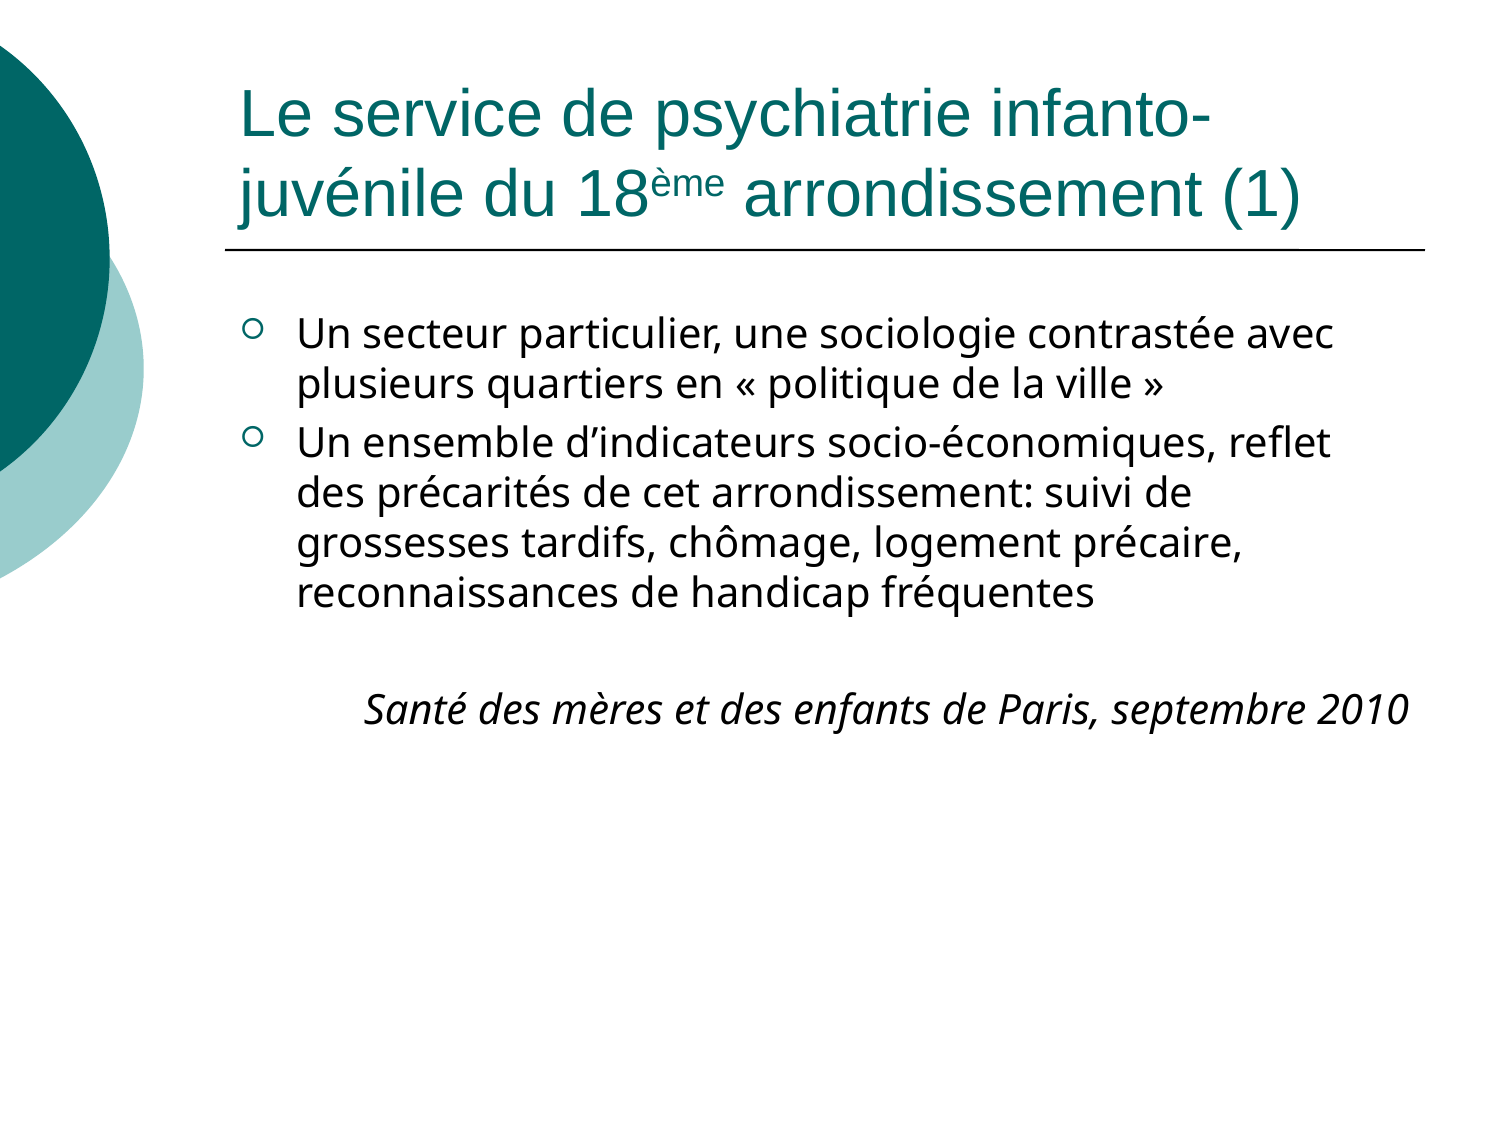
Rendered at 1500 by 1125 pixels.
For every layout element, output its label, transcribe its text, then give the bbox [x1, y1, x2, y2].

list Un secteur particulier, une sociologie contrastée avec plusieurs quartiers en « politique de la ville » Un ensemble d’indicateurs socio-économiques, reflet des précarités de cet arrondissement: suivi de grossesses tardifs, chômage, logement précaire, reconnaissances de handicap fréquentes Santé des mères et des enfants de Paris, septembre 2010 [224, 299, 1425, 975]
title Le service de psychiatrie infanto-juvénile du 18ème arrondissement (1) [224, 49, 1425, 237]
